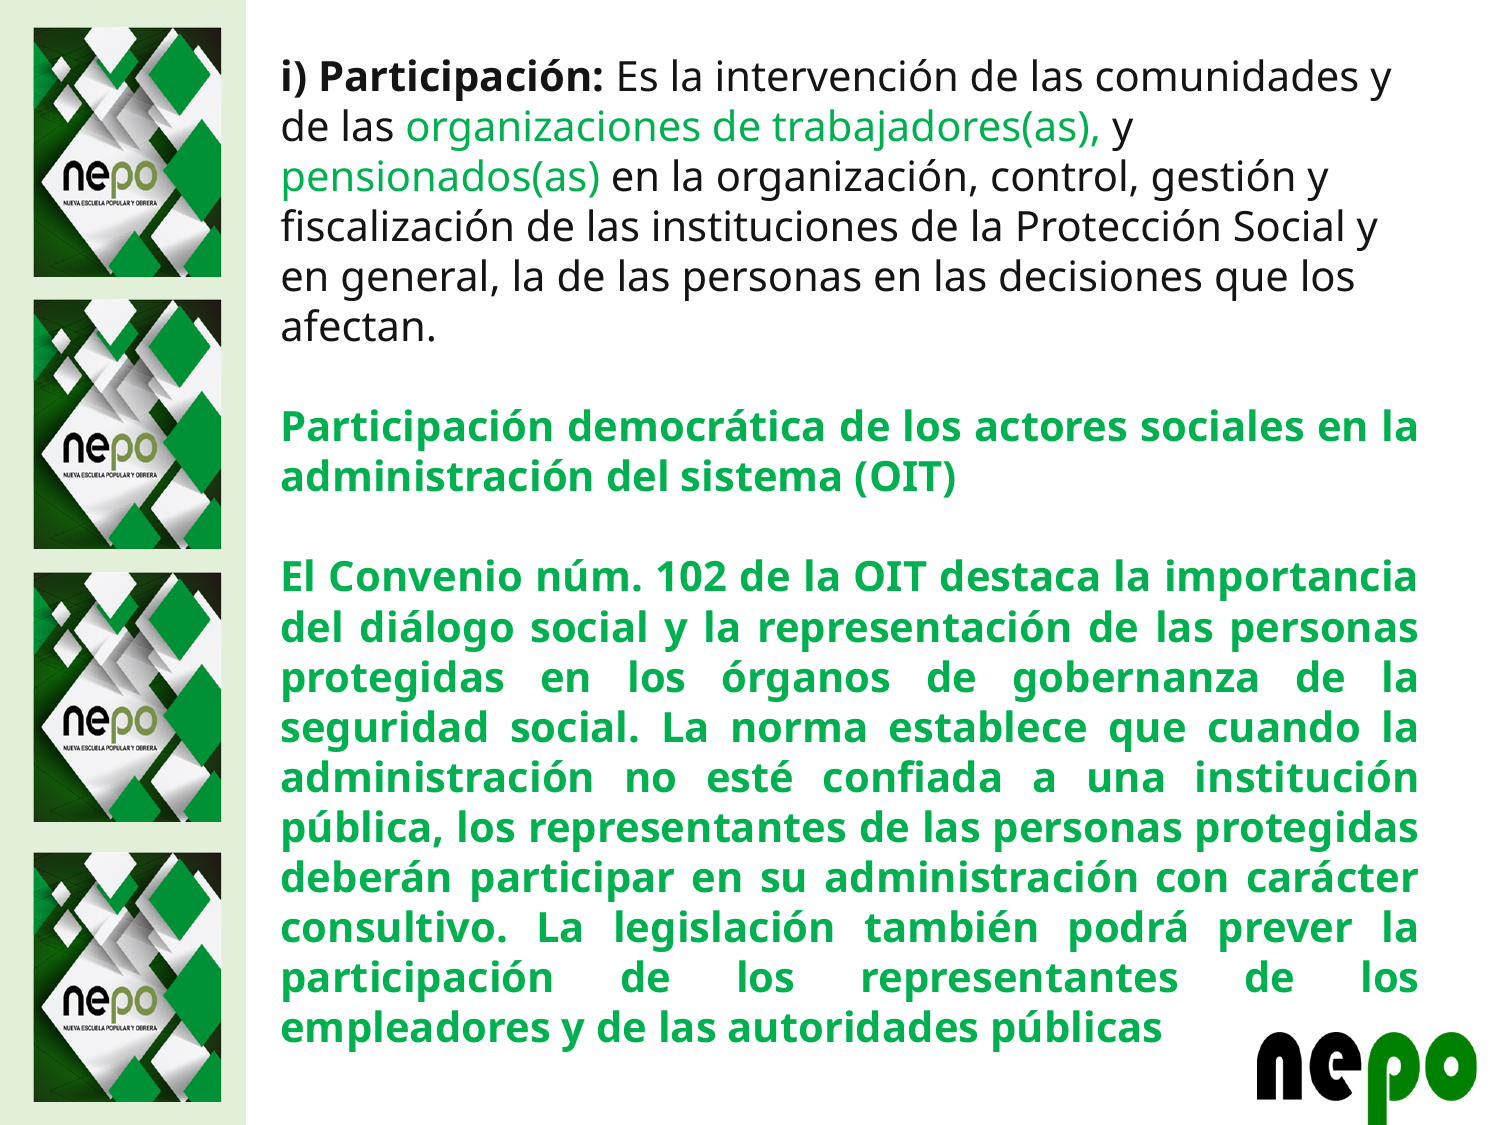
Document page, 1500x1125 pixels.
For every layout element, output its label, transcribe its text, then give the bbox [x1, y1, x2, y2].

text_box i) Participación: Es la intervención de las comunidades y de las organizaciones de trabajadores(as), y pensionados(as) en la organización, control, gestión y fiscalización de las instituciones de la Protección Social y en general, la de las personas en las decisiones que los afectan. Participación democrática de los actores sociales en la administración del sistema (OIT) El Convenio núm. 102 de la OIT destaca la importancia del diálogo social y la representación de las personas protegidas en los órganos de gobernanza de la seguridad social. La norma establece que cuando la administración no esté confiada a una institución pública, los representantes de las personas protegidas deberán participar en su administración con carácter consultivo. La legislación también podrá prever la participación de los representantes de los empleadores y de las autoridades públicas [265, 42, 1435, 1058]
picture [0, 0, 246, 1125]
picture [1257, 1032, 1477, 1125]
